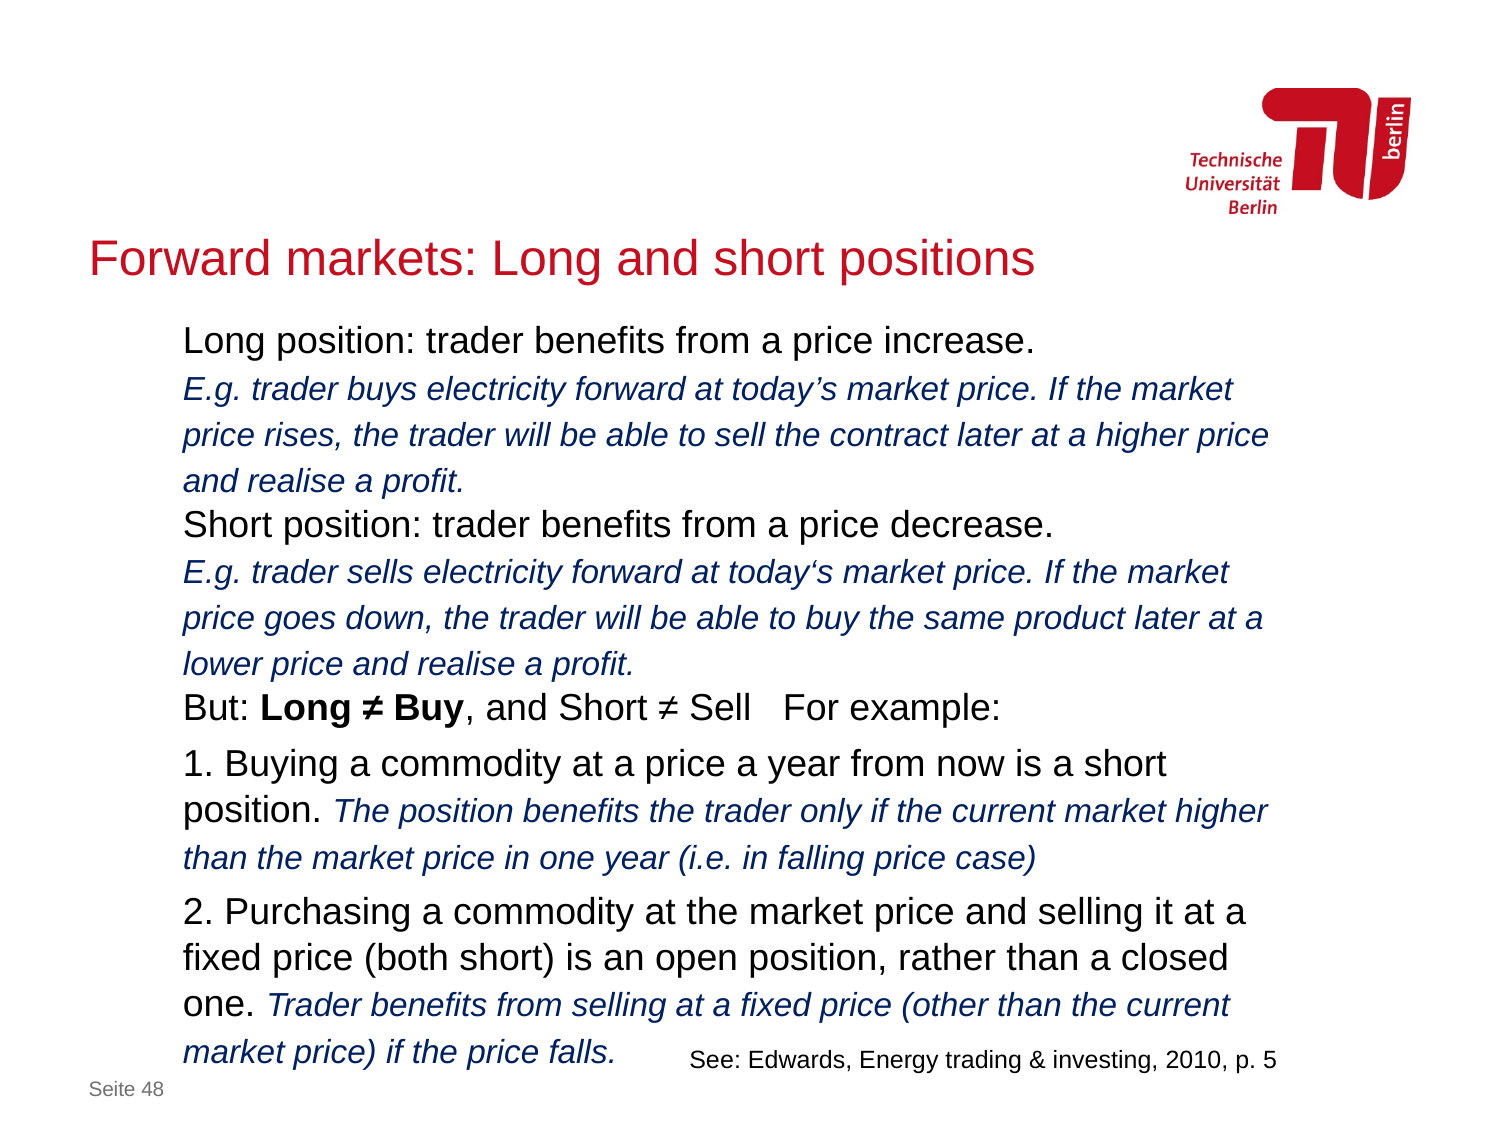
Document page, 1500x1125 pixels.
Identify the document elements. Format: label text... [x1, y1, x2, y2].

text_box See: Edwards, Energy trading & investing, 2010, p. 5 [614, 1035, 1294, 1081]
picture [1186, 88, 1411, 214]
title Forward markets: Long and short positions [88, 226, 1411, 286]
slide_number Seite 48 [88, 1075, 1176, 1101]
list Long position: trader benefits from a price increase. E.g. trader buys electricity forward at today’s market price. If the market price rises, the trader will be able to sell the contract later at a higher price and realise a profit. Short position: trader benefits from a price decrease. E.g. trader sells electricity forward at today‘s market price. If the market price goes down, the trader will be able to buy the same product later at a lower price and realise a profit. But: Long ≠ Buy, and Short ≠ Sell For example: 1. Buying a commodity at a price a year from now is a short position. The position benefits the trader only if the current market higher than the market price in one year (i.e. in falling price case) 2. Purchasing a commodity at the market price and selling it at a fixed price (both short) is an open position, rather than a closed one. Trader benefits from selling at a fixed price (other than the current market price) if the price falls. [183, 315, 1294, 983]
